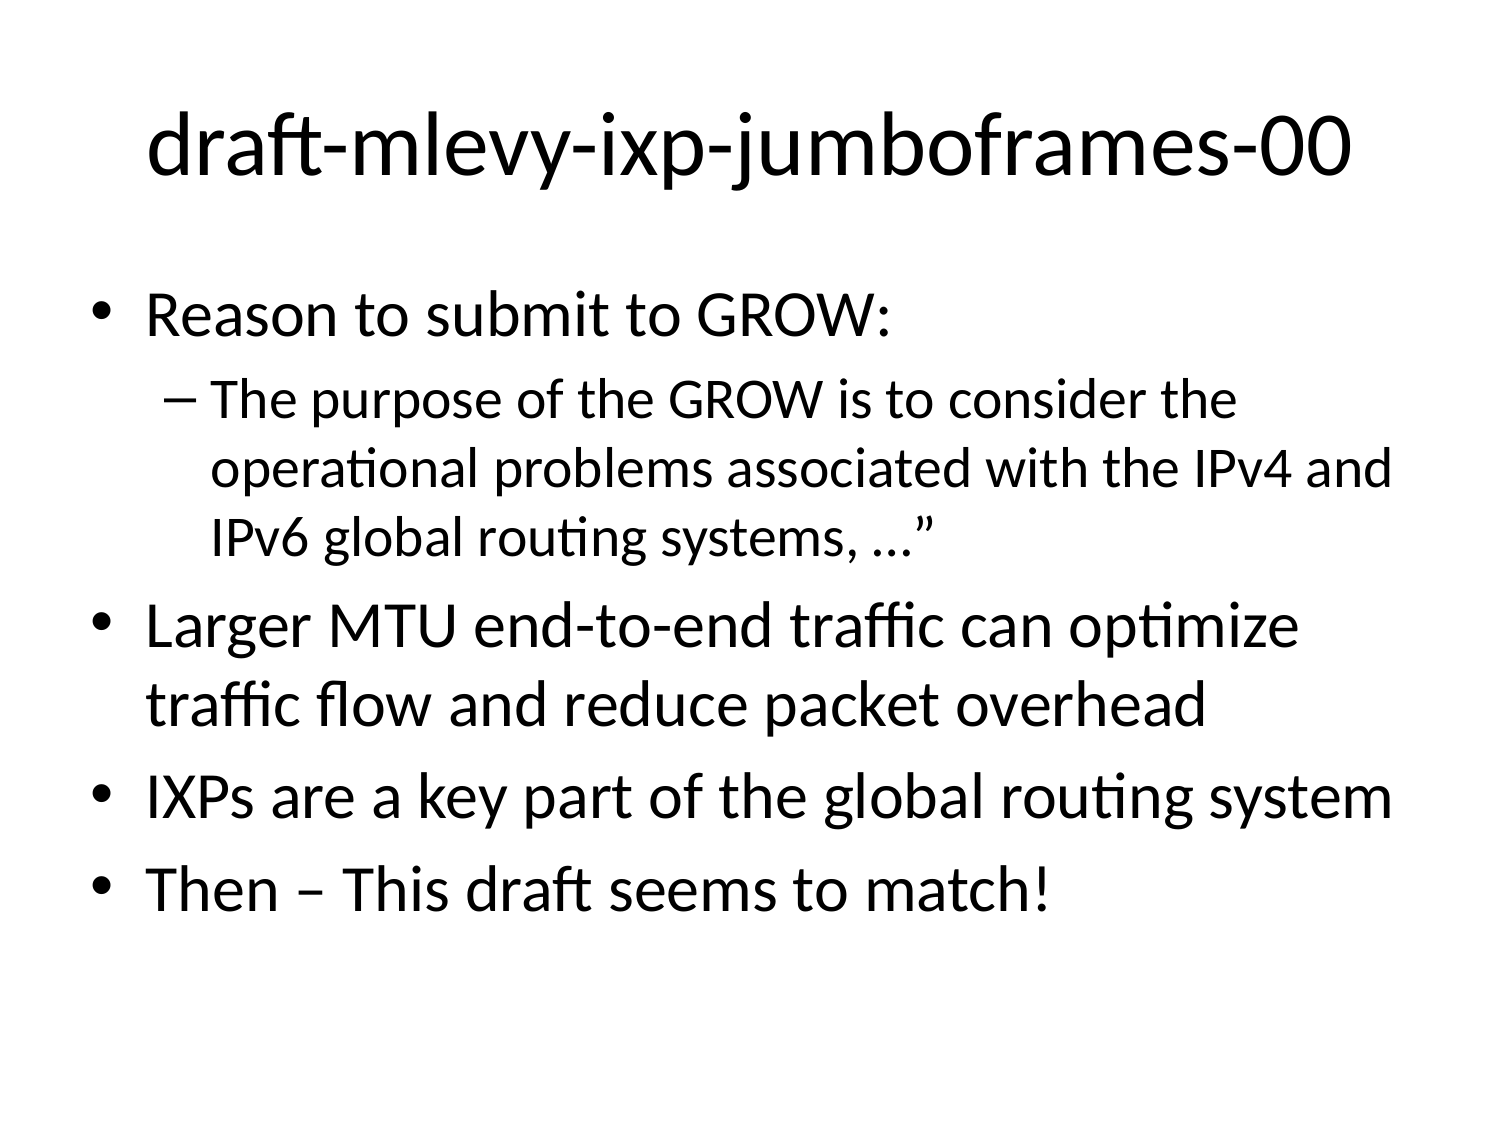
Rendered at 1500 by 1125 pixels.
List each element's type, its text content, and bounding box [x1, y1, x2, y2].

title draft-mlevy-ixp-jumboframes-00 [75, 45, 1425, 233]
list Reason to submit to GROW: The purpose of the GROW is to consider the operational problems associated with the IPv4 and IPv6 global routing systems, …” Larger MTU end-to-end traffic can optimize traffic flow and reduce packet overhead IXPs are a key part of the global routing system Then – This draft seems to match! [75, 262, 1425, 1005]
